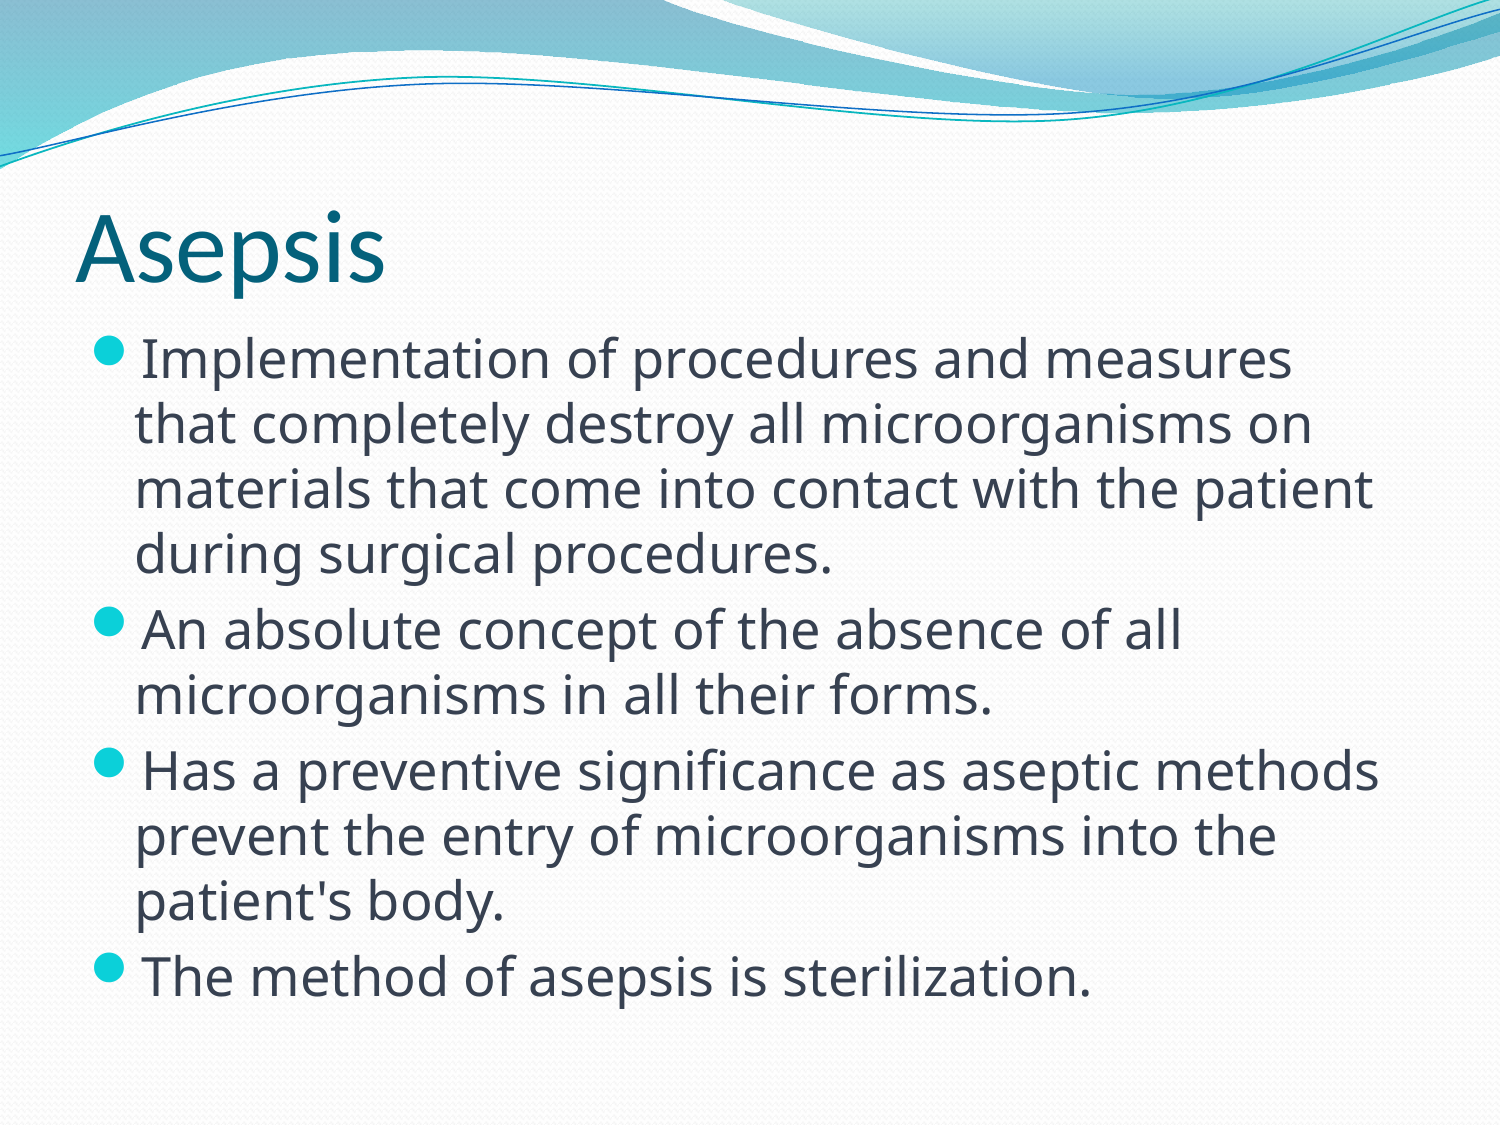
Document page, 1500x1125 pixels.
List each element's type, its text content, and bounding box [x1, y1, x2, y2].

list Implementation of procedures and measures that completely destroy all microorganisms on materials that come into contact with the patient during surgical procedures. An absolute concept of the absence of all microorganisms in all their forms. Has a preventive significance as aseptic methods prevent the entry of microorganisms into the patient's body. The method of asepsis is sterilization. [75, 317, 1425, 1038]
title Asepsis [75, 115, 1425, 303]
